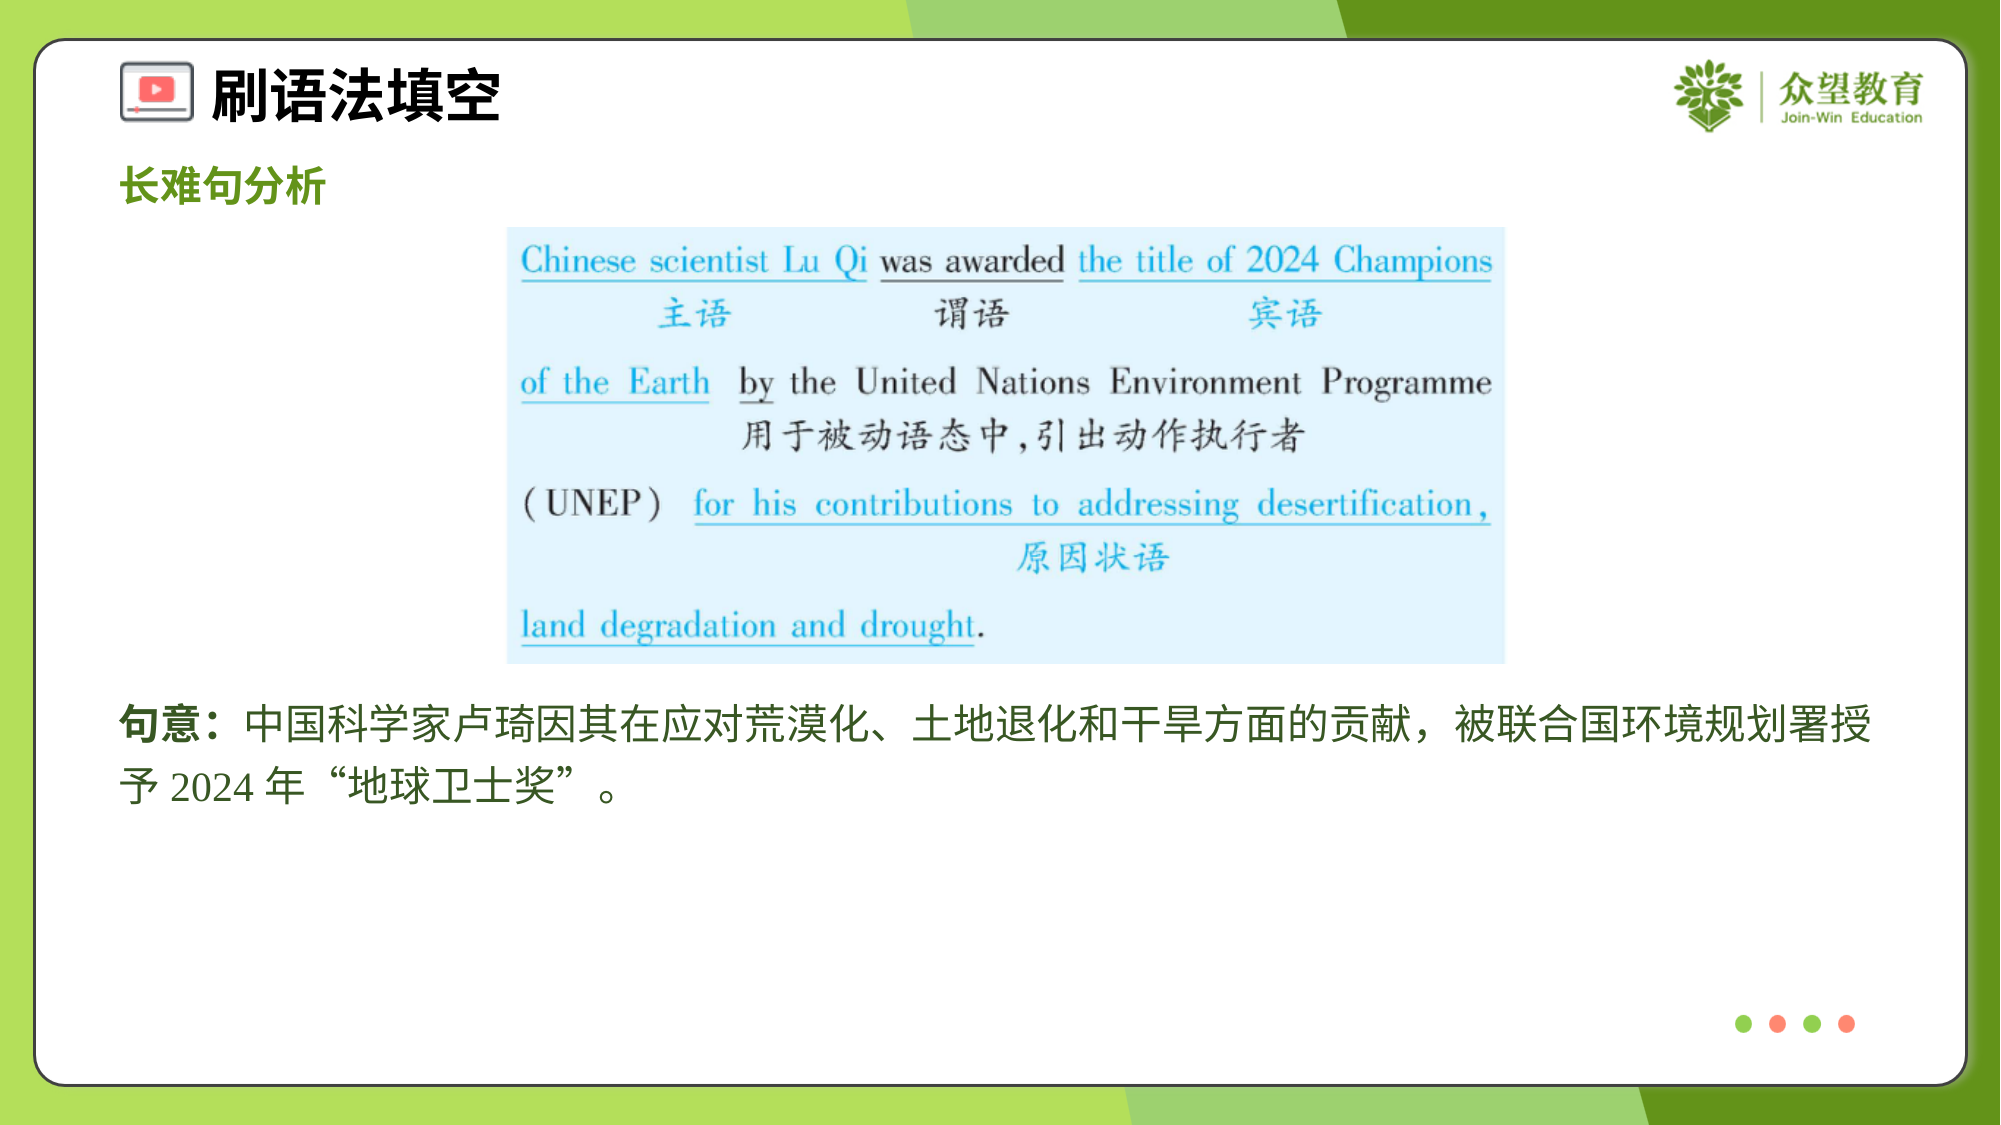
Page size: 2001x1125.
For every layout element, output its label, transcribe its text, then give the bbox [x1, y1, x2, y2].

text_box 句意：中国科学家卢琦因其在应对荒漠化、土地退化和干旱方面的贡献，被联合国环境规划署授予2024年“地球卫士奖”。 [118, 685, 1883, 806]
picture [0, 0, 2000, 1125]
text_box 长难句分析 [118, 147, 1883, 206]
